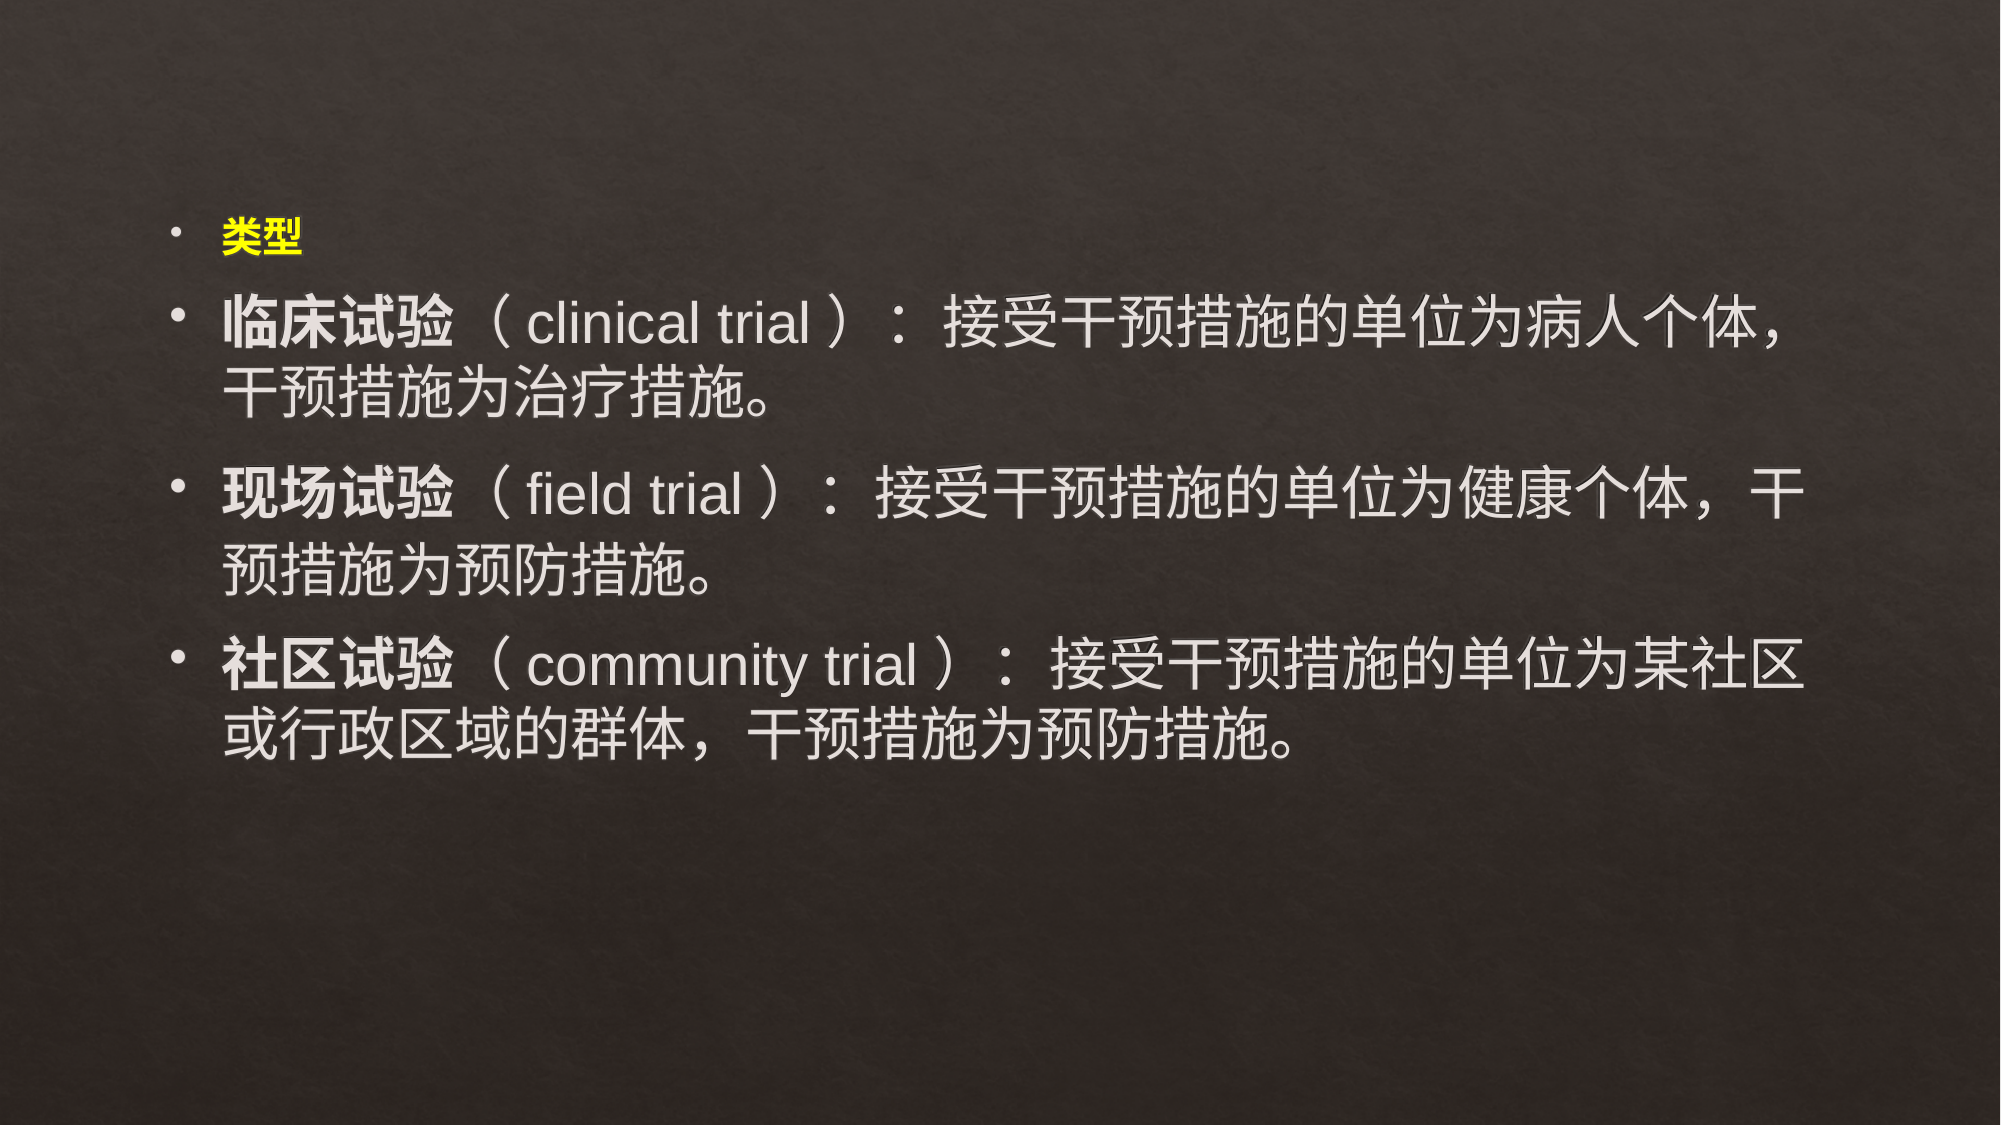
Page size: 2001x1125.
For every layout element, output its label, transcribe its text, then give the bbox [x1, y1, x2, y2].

list 类型 临床试验（clinical trial）：接受干预措施的单位为病人个体，干预措施为治疗措施。 现场试验（field trial）：接受干预措施的单位为健康个体，干预措施为预防措施。 社区试验（community trial）：接受干预措施的单位为某社区或行政区域的群体，干预措施为预防措施。 [150, 107, 1849, 950]
